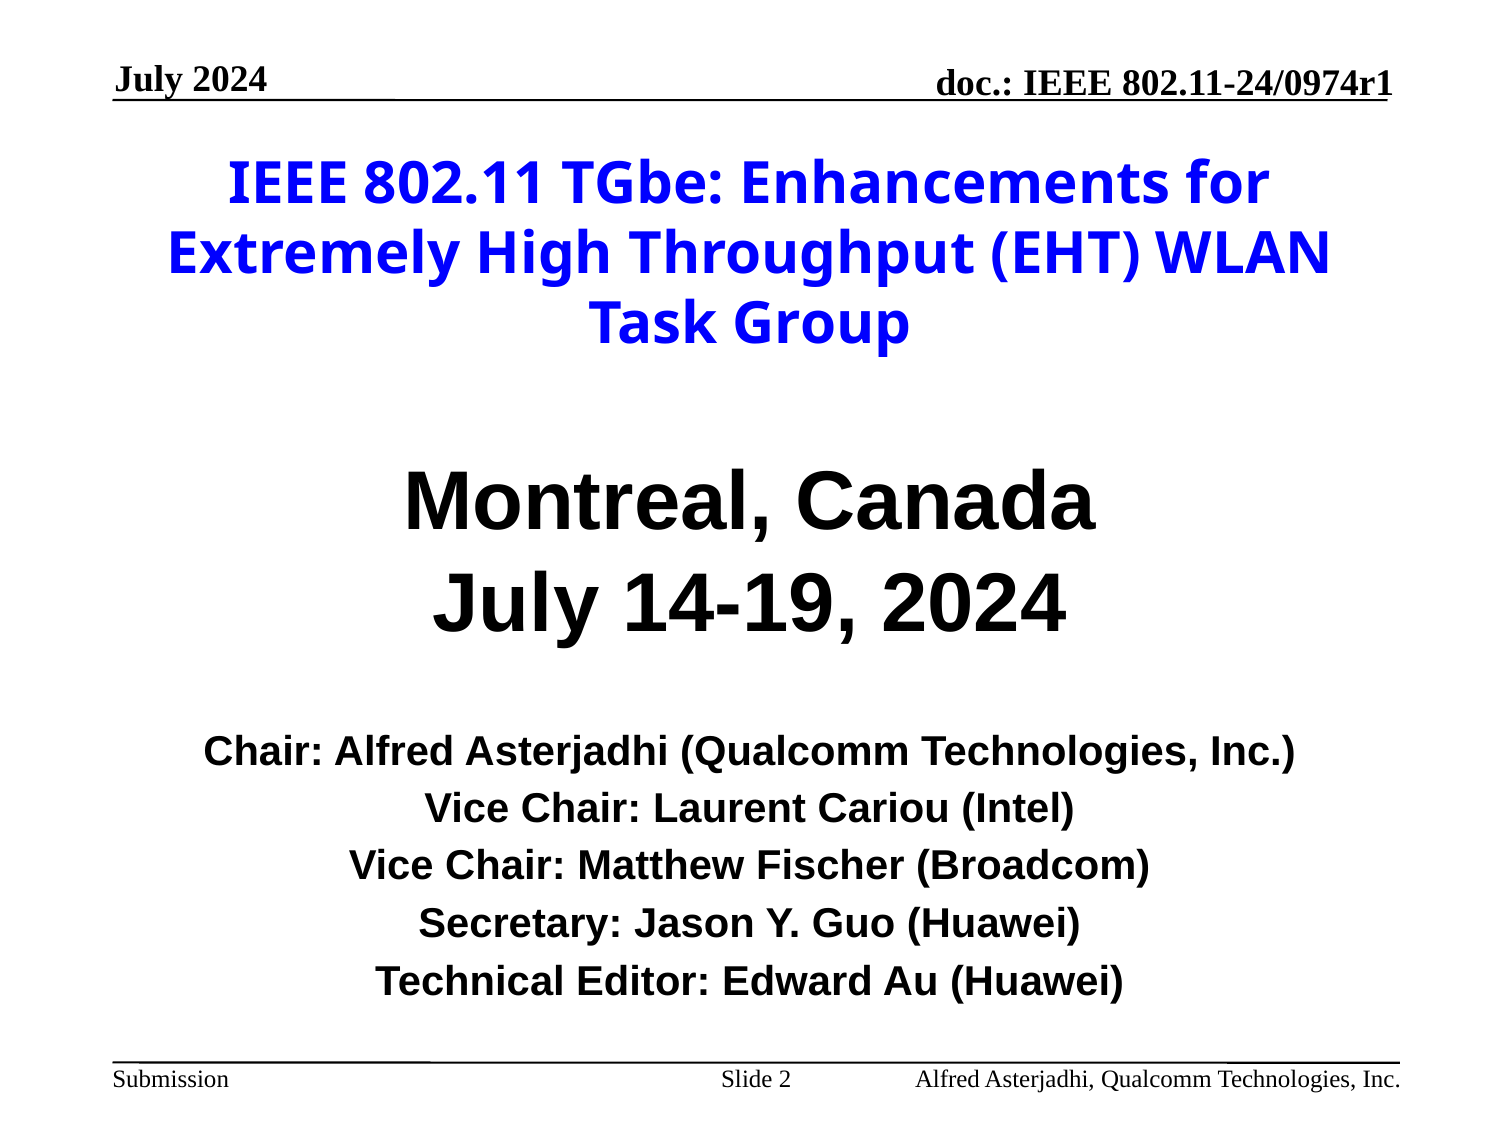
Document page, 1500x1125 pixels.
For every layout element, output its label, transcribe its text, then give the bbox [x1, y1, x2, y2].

footer Alfred Asterjadhi, Qualcomm Technologies, Inc. [878, 1061, 1402, 1093]
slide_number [114, 54, 493, 100]
list Montreal, Canada July 14-19, 2024 Chair: Alfred Asterjadhi (Qualcomm Technologies, Inc.) Vice Chair: Laurent Cariou (Intel) Vice Chair: Matthew Fischer (Broadcom) Secretary: Jason Y. Guo (Huawei) Technical Editor: Edward Au (Huawei) [112, 449, 1388, 1063]
title IEEE 802.11 TGbe: Enhancements for Extremely High Throughput (EHT) WLAN Task Group [112, 112, 1388, 388]
slide_number Slide 2 [712, 1061, 800, 1123]
